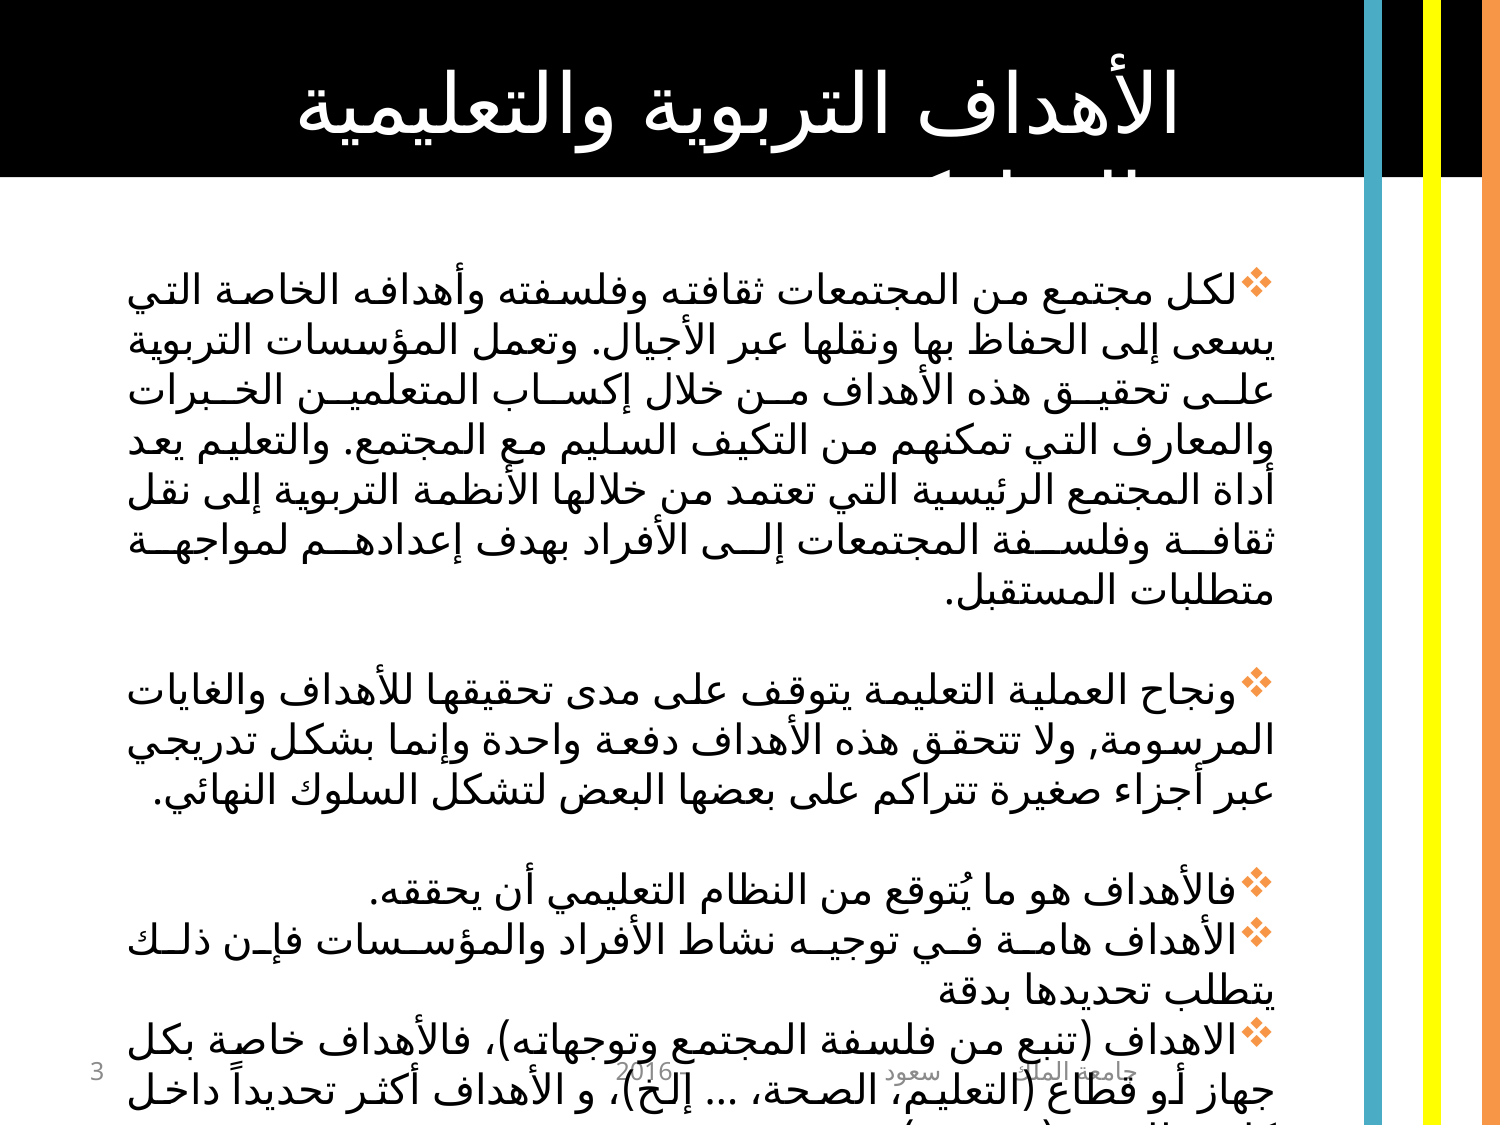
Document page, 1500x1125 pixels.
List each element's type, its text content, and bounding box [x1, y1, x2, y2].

text_box لكل مجتمع من المجتمعات ثقافته وفلسفته وأهدافه الخاصة التي يسعى إلى الحفاظ بها ونقلها عبر الأجيال. وتعمل المؤسسات التربوية على تحقيق هذه الأهداف من خلال إكساب المتعلمين الخبرات والمعارف التي تمكنهم من التكيف السليم مع المجتمع. والتعليم يعد أداة المجتمع الرئيسية التي تعتمد من خلالها الأنظمة التربوية إلى نقل ثقافة وفلسفة المجتمعات إلى الأفراد بهدف إعدادهم لمواجهة متطلبات المستقبل. ونجاح العملية التعليمة يتوقف على مدى تحقيقها للأهداف والغايات المرسومة, ولا تتحقق هذه الأهداف دفعة واحدة وإنما بشكل تدريجي عبر أجزاء صغيرة تتراكم على بعضها البعض لتشكل السلوك النهائي. فالأهداف هو ما يُتوقع من النظام التعليمي أن يحققه. الأهداف هامة في توجيه نشاط الأفراد والمؤسسات فإن ذلك يتطلب تحديدها بدقة الاهداف (تنبع من فلسفة المجتمع وتوجهاته)، فالأهداف خاصة بكل جهاز أو قطاع (التعليم، الصحة، ... إلخ)، و الأهداف أكثر تحديداً داخل كل قطاع. ... (متدرجة) [112, 255, 1291, 1012]
text_box [1443, 0, 1480, 179]
text_box [1384, 0, 1421, 179]
text_box [1480, 0, 1500, 1125]
slide_number 3 [75, 1042, 425, 1103]
text_box [0, 0, 1362, 179]
text_box [1362, 0, 1384, 1125]
text_box [1421, 0, 1443, 1125]
text_box الأهداف التربوية والتعليمية والسلوكية [88, 42, 1199, 258]
footer جامعة الملك سعود - 2016 [512, 1042, 988, 1103]
